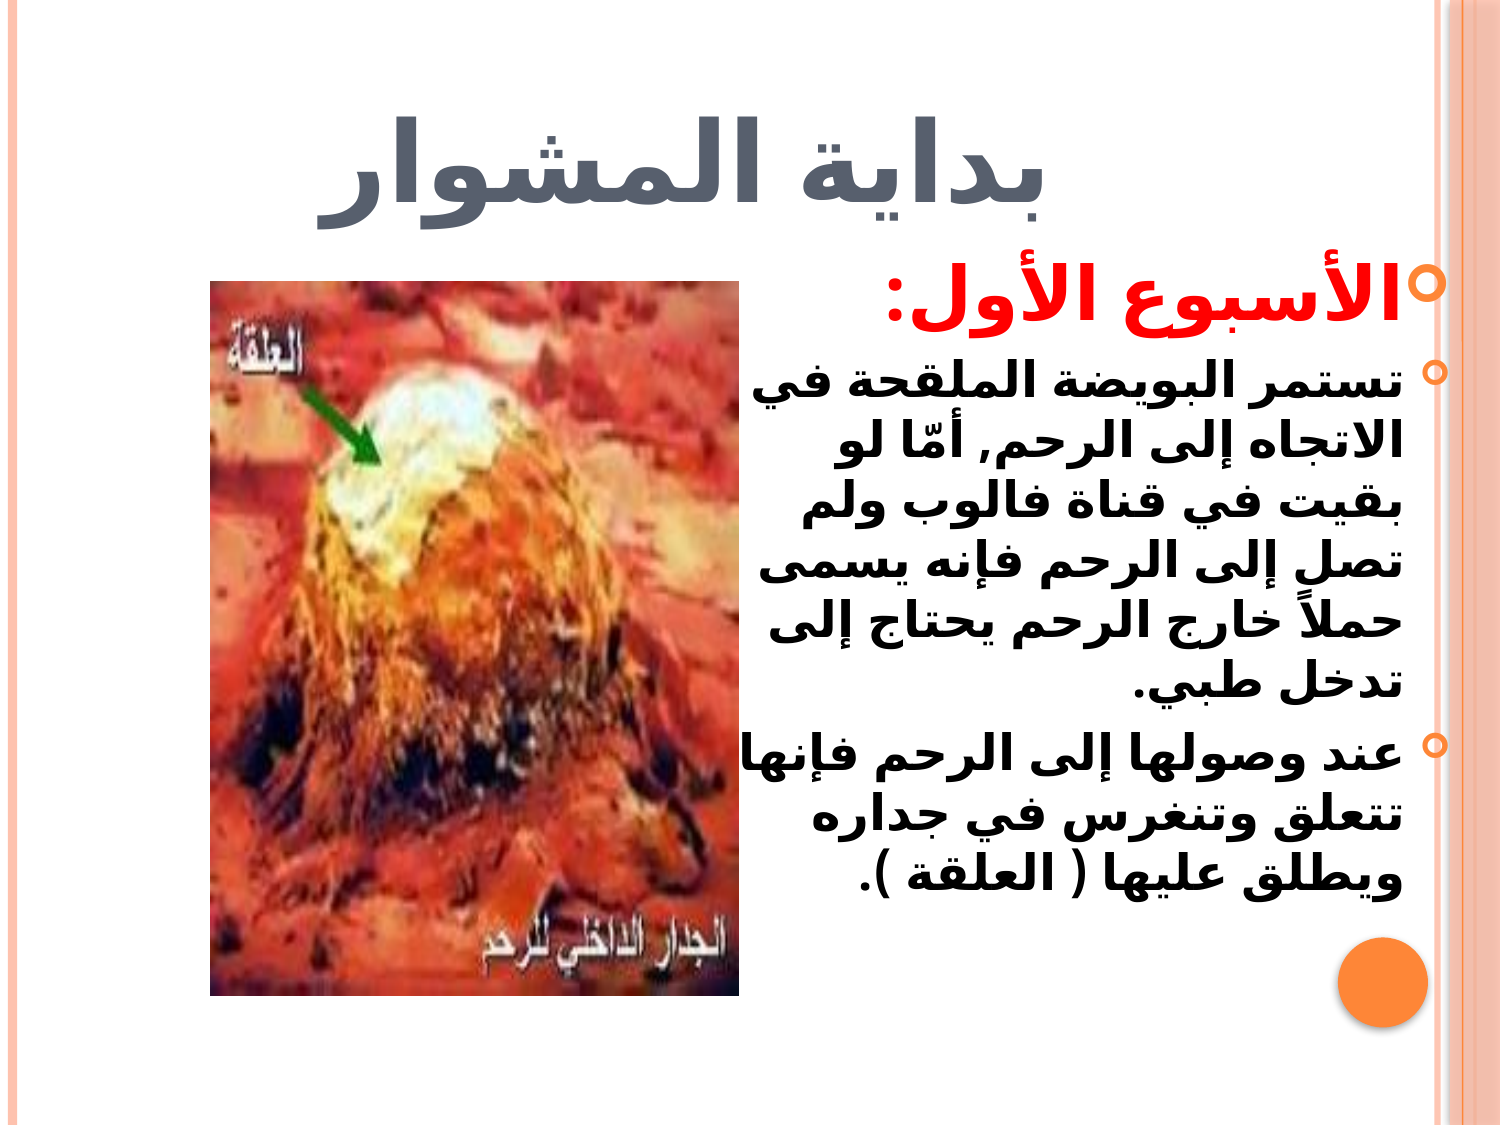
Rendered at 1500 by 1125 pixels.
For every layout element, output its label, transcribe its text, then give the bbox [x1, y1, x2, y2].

list الأسبوع الأول: تستمر البويضة الملقحة في الاتجاه إلى الرحم, أمّا لو بقيت في قناة فالوب ولم تصل إلى الرحم فإنه يسمى حملاً خارج الرحم يحتاج إلى تدخل طبي. عند وصولها إلى الرحم فإنها تتعلق وتنغرس في جداره ويطلق عليها ( العلقة ). [691, 237, 1466, 1025]
picture [210, 280, 739, 997]
title بداية المشوار [75, 45, 1300, 233]
